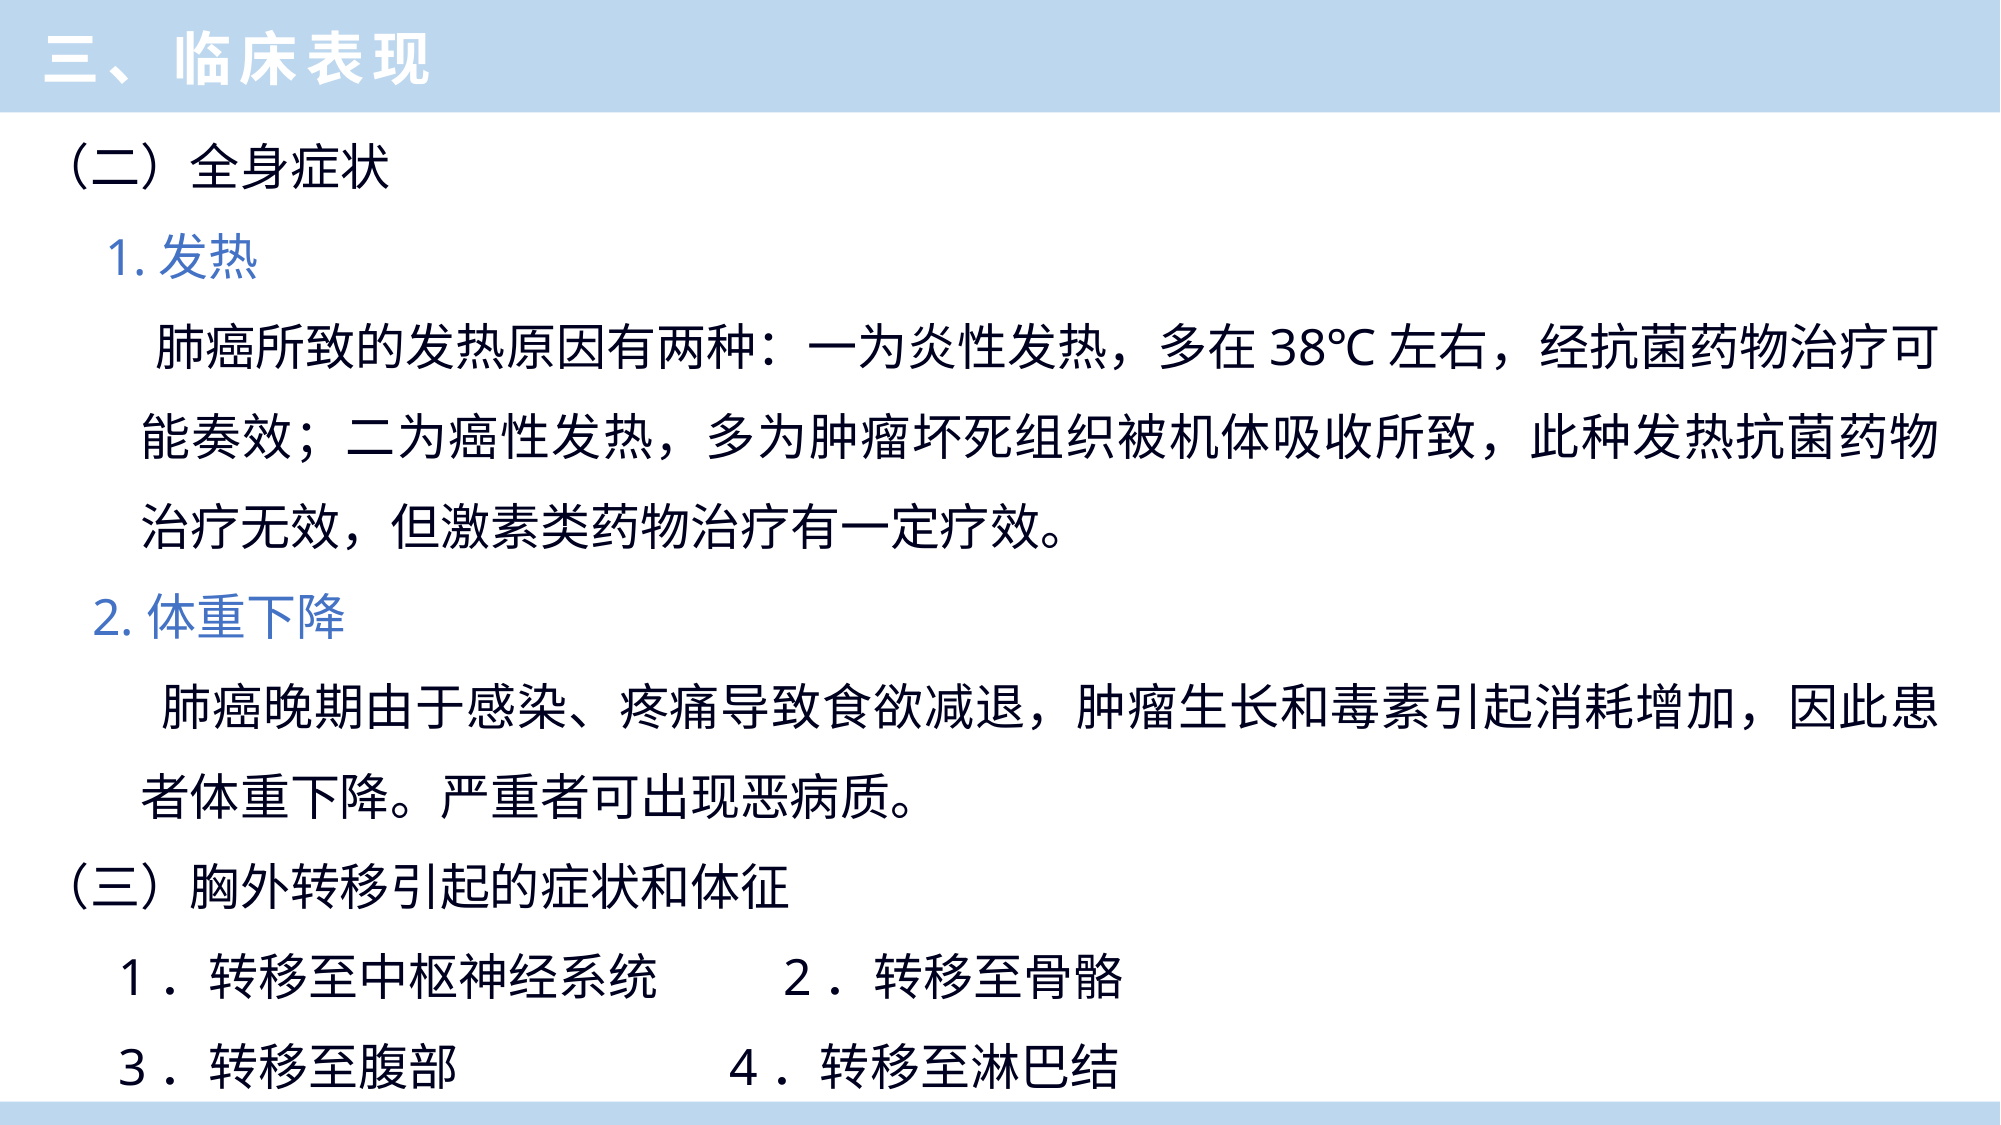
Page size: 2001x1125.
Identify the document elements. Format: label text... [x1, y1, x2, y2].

text_box （二）全身症状 1.发热 肺癌所致的发热原因有两种：一为炎性发热，多在38℃左右，经抗菌药物治疗可能奏效；二为癌性发热，多为肿瘤坏死组织被机体吸收所致，此种发热抗菌药物治疗无效，但激素类药物治疗有一定疗效。 2.体重下降 肺癌晚期由于感染、疼痛导致食欲减退，肿瘤生长和毒素引起消耗增加，因此患者体重下降。严重者可出现恶病质。 （三）胸外转移引起的症状和体征 1．转移至中枢神经系统 2．转移至骨骼 3．转移至腹部 4．转移至淋巴结 [25, 98, 1955, 1125]
text_box 三、临床表现 [29, 16, 443, 98]
